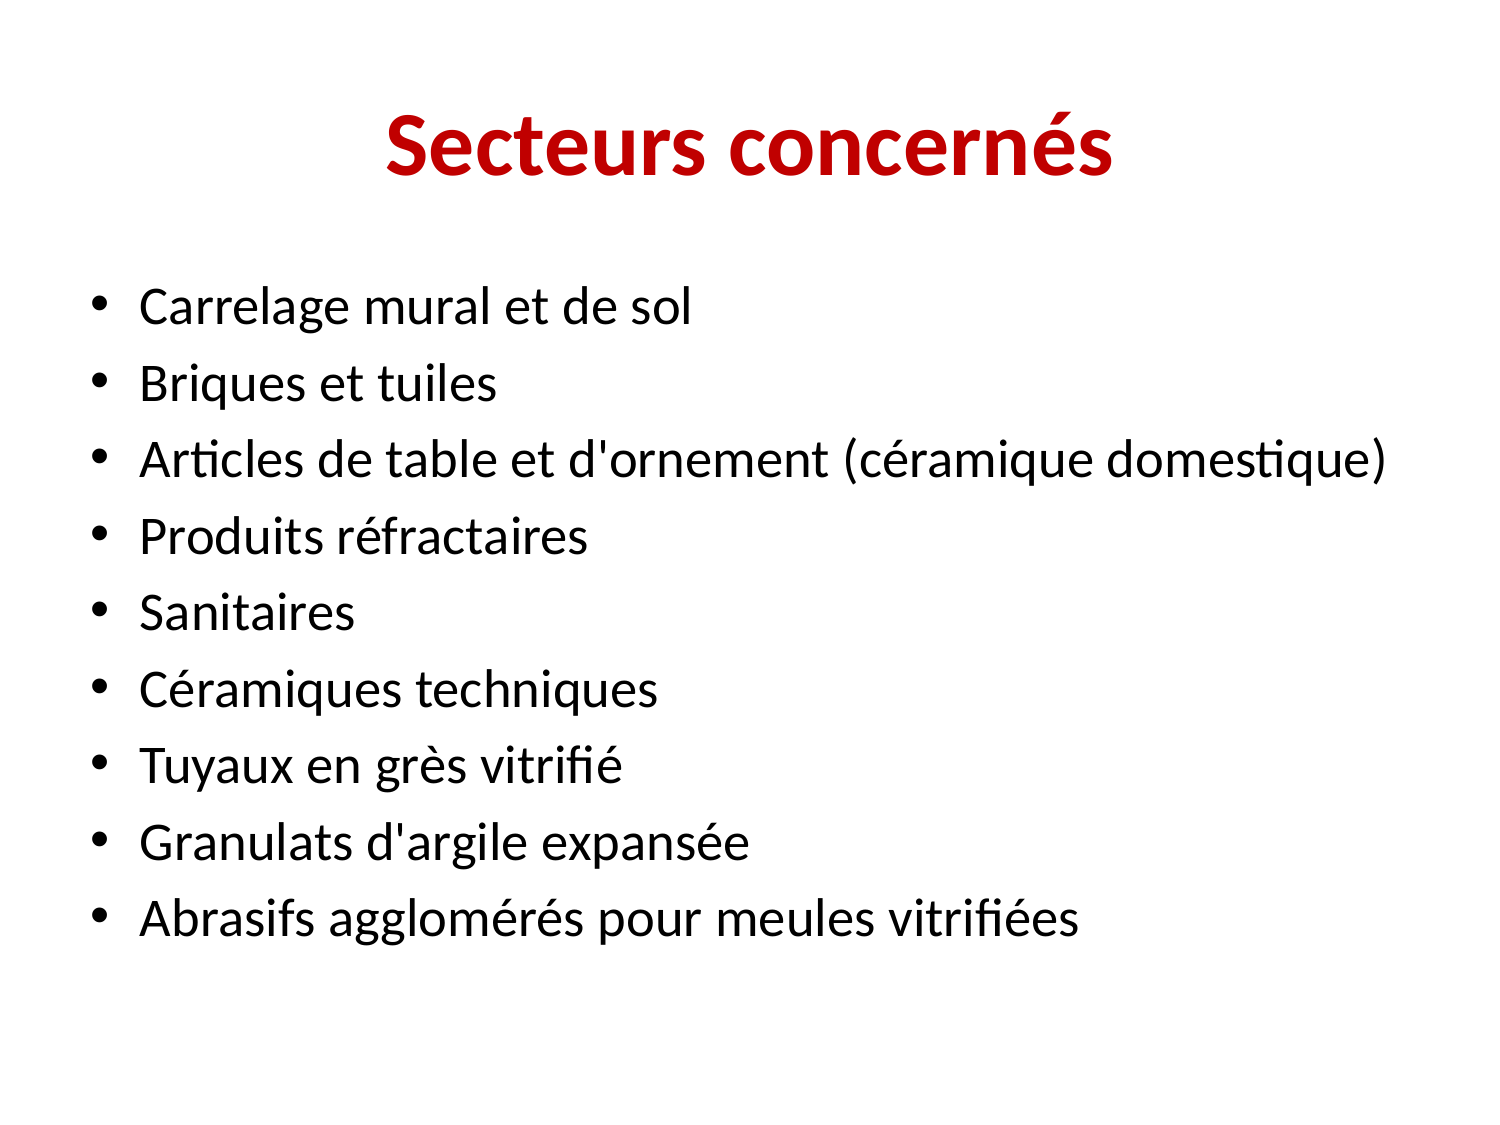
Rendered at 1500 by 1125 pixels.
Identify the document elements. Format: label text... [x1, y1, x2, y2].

list Carrelage mural et de sol Briques et tuiles Articles de table et d'ornement (céramique domestique) Produits réfractaires Sanitaires Céramiques techniques Tuyaux en grès vitrifié Granulats d'argile expansée Abrasifs agglomérés pour meules vitrifiées [75, 262, 1425, 1005]
title Secteurs concernés [75, 45, 1425, 233]
